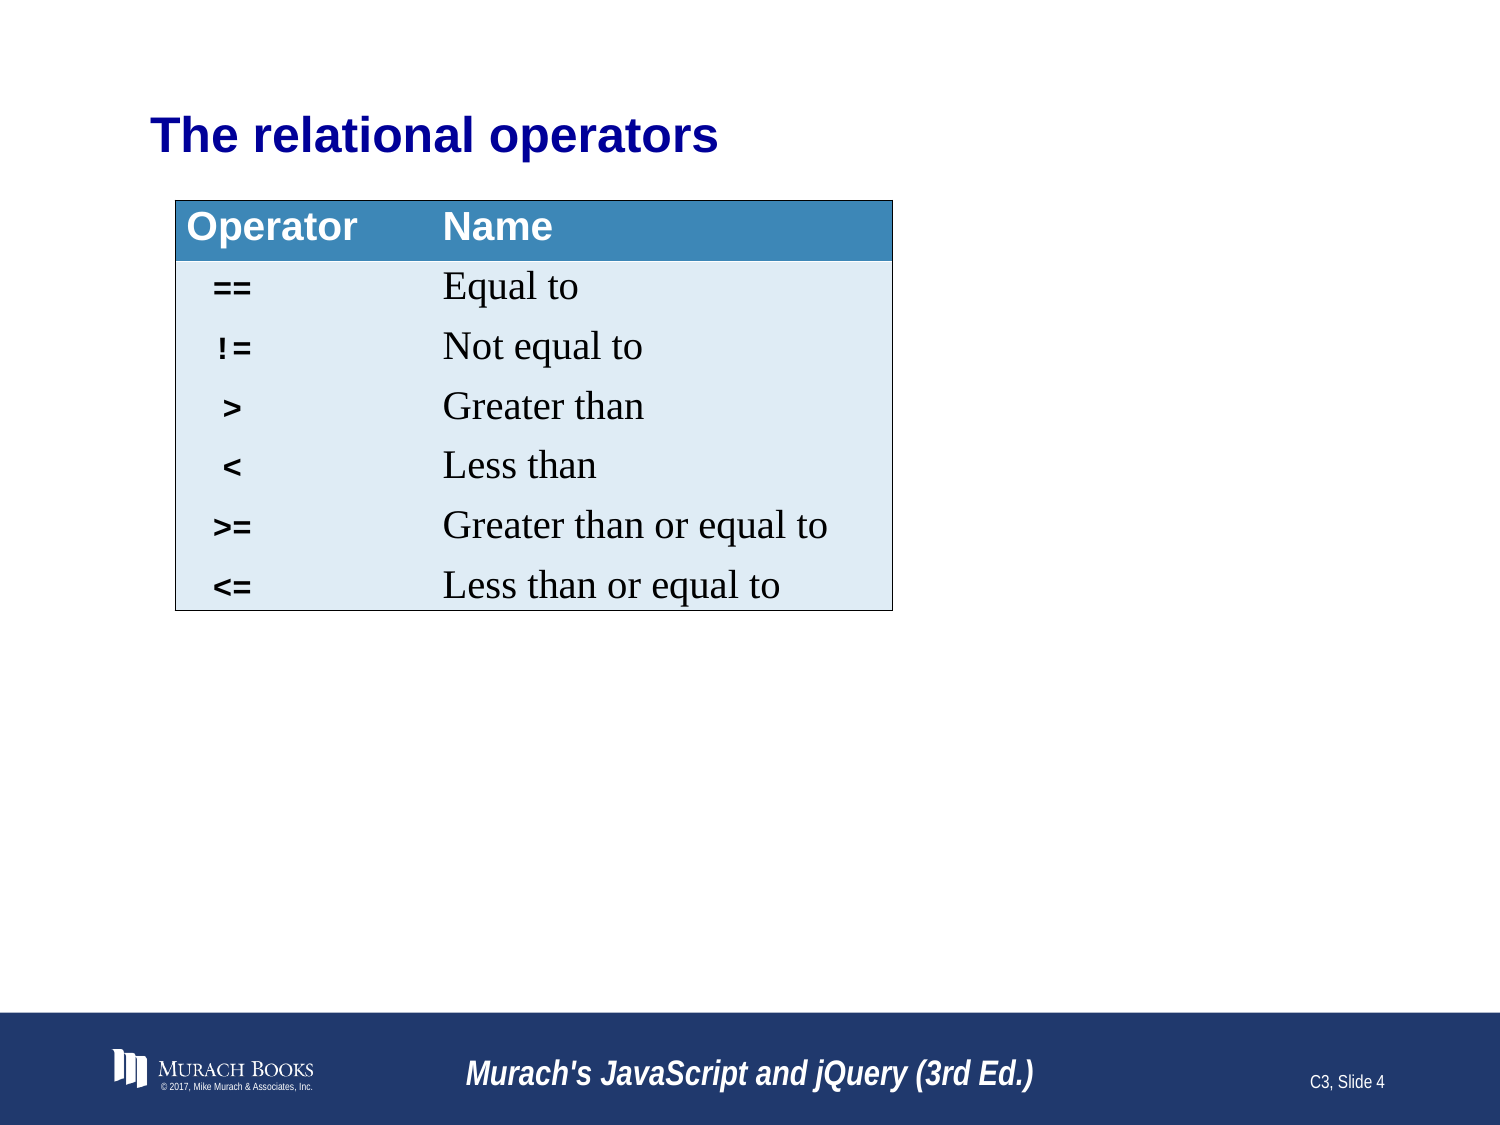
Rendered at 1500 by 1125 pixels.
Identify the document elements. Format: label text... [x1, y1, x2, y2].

title The relational operators [150, 102, 1350, 164]
slide_number C3, Slide 4 [1087, 1025, 1400, 1100]
slide_number Murach's JavaScript and jQuery (3rd Ed.) [463, 1025, 1050, 1100]
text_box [149, 187, 1320, 624]
footer © 2017, Mike Murach & Associates, Inc. [12, 1025, 463, 1100]
